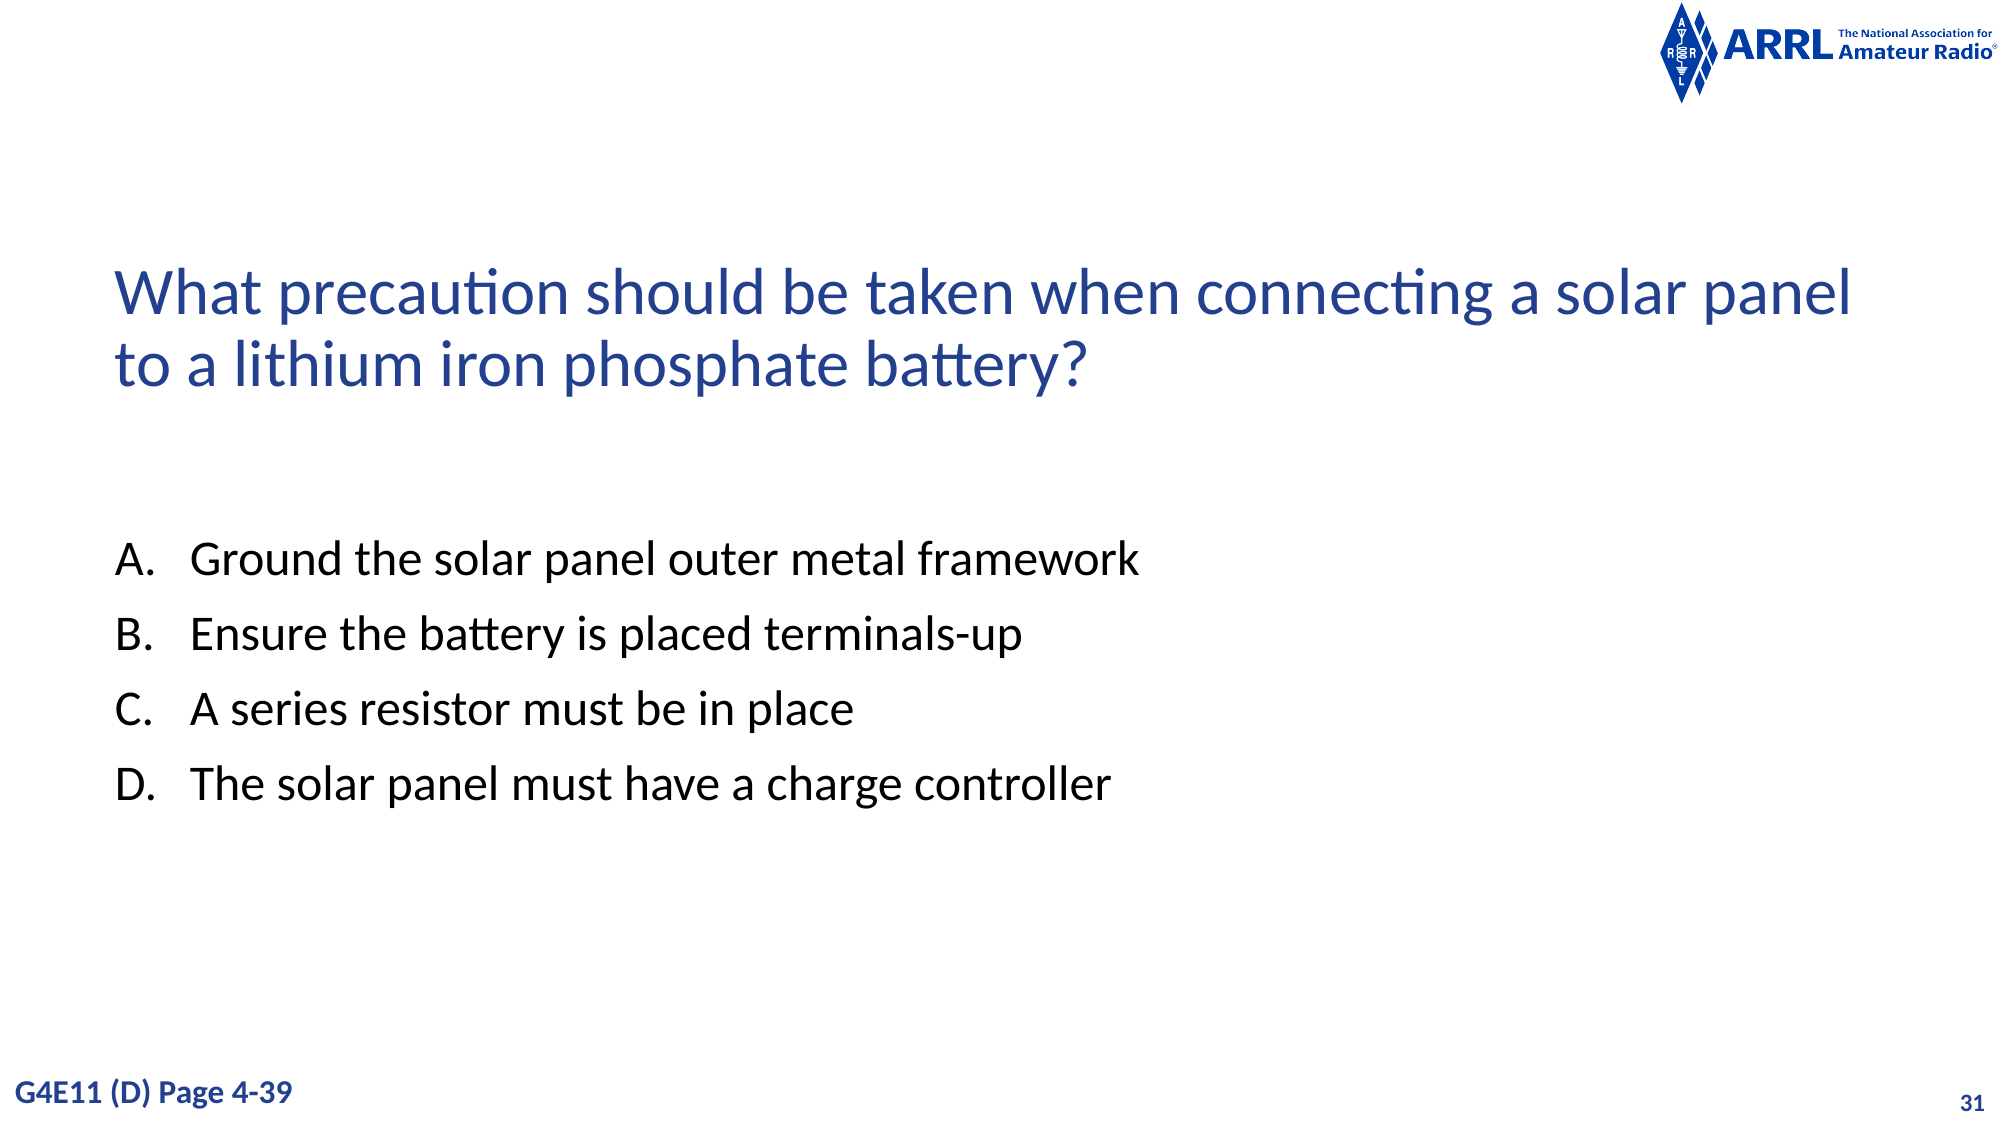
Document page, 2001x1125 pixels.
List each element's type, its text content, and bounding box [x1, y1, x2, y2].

title What precaution should be taken when connecting a solar panel to a lithium iron phosphate battery? [99, 249, 1900, 468]
text_box 31 [1899, 1079, 2000, 1125]
list Ground the solar panel outer metal framework Ensure the battery is placed terminals-up A series resistor must be in place The solar panel must have a charge controller [99, 525, 1900, 1005]
text_box G4E11 (D) Page 4-39 [0, 1062, 1313, 1118]
picture [1658, 0, 1999, 106]
